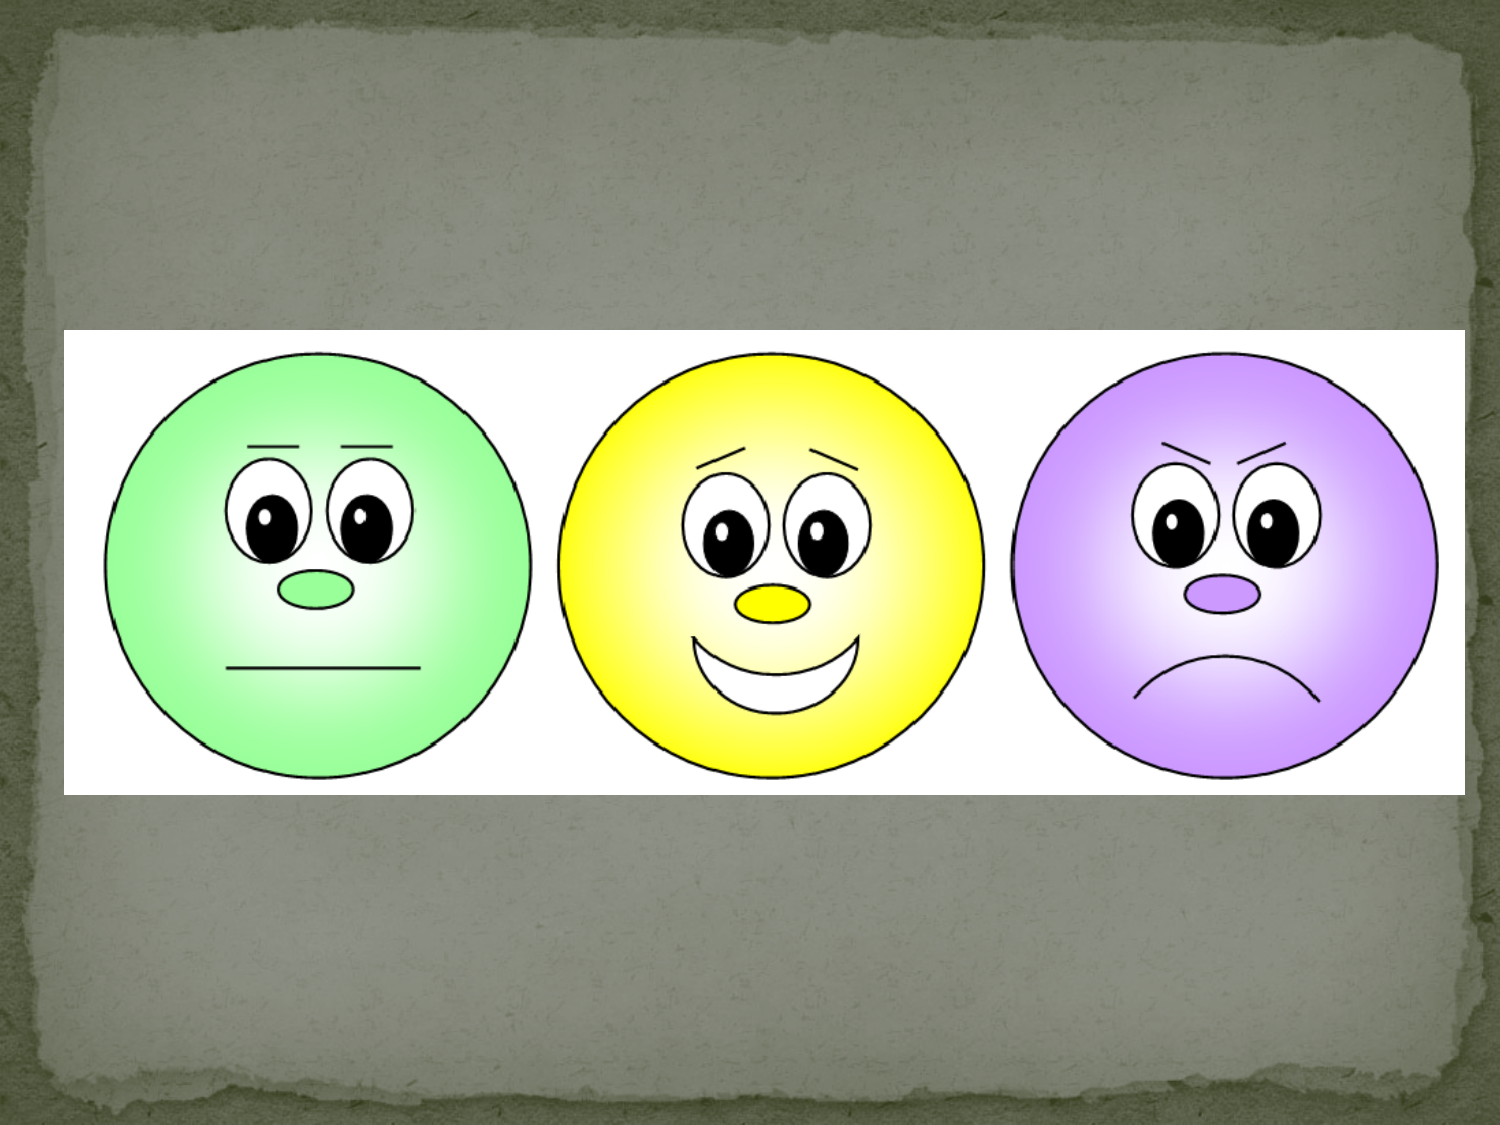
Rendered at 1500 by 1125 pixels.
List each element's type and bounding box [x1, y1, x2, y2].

picture [64, 330, 1465, 796]
